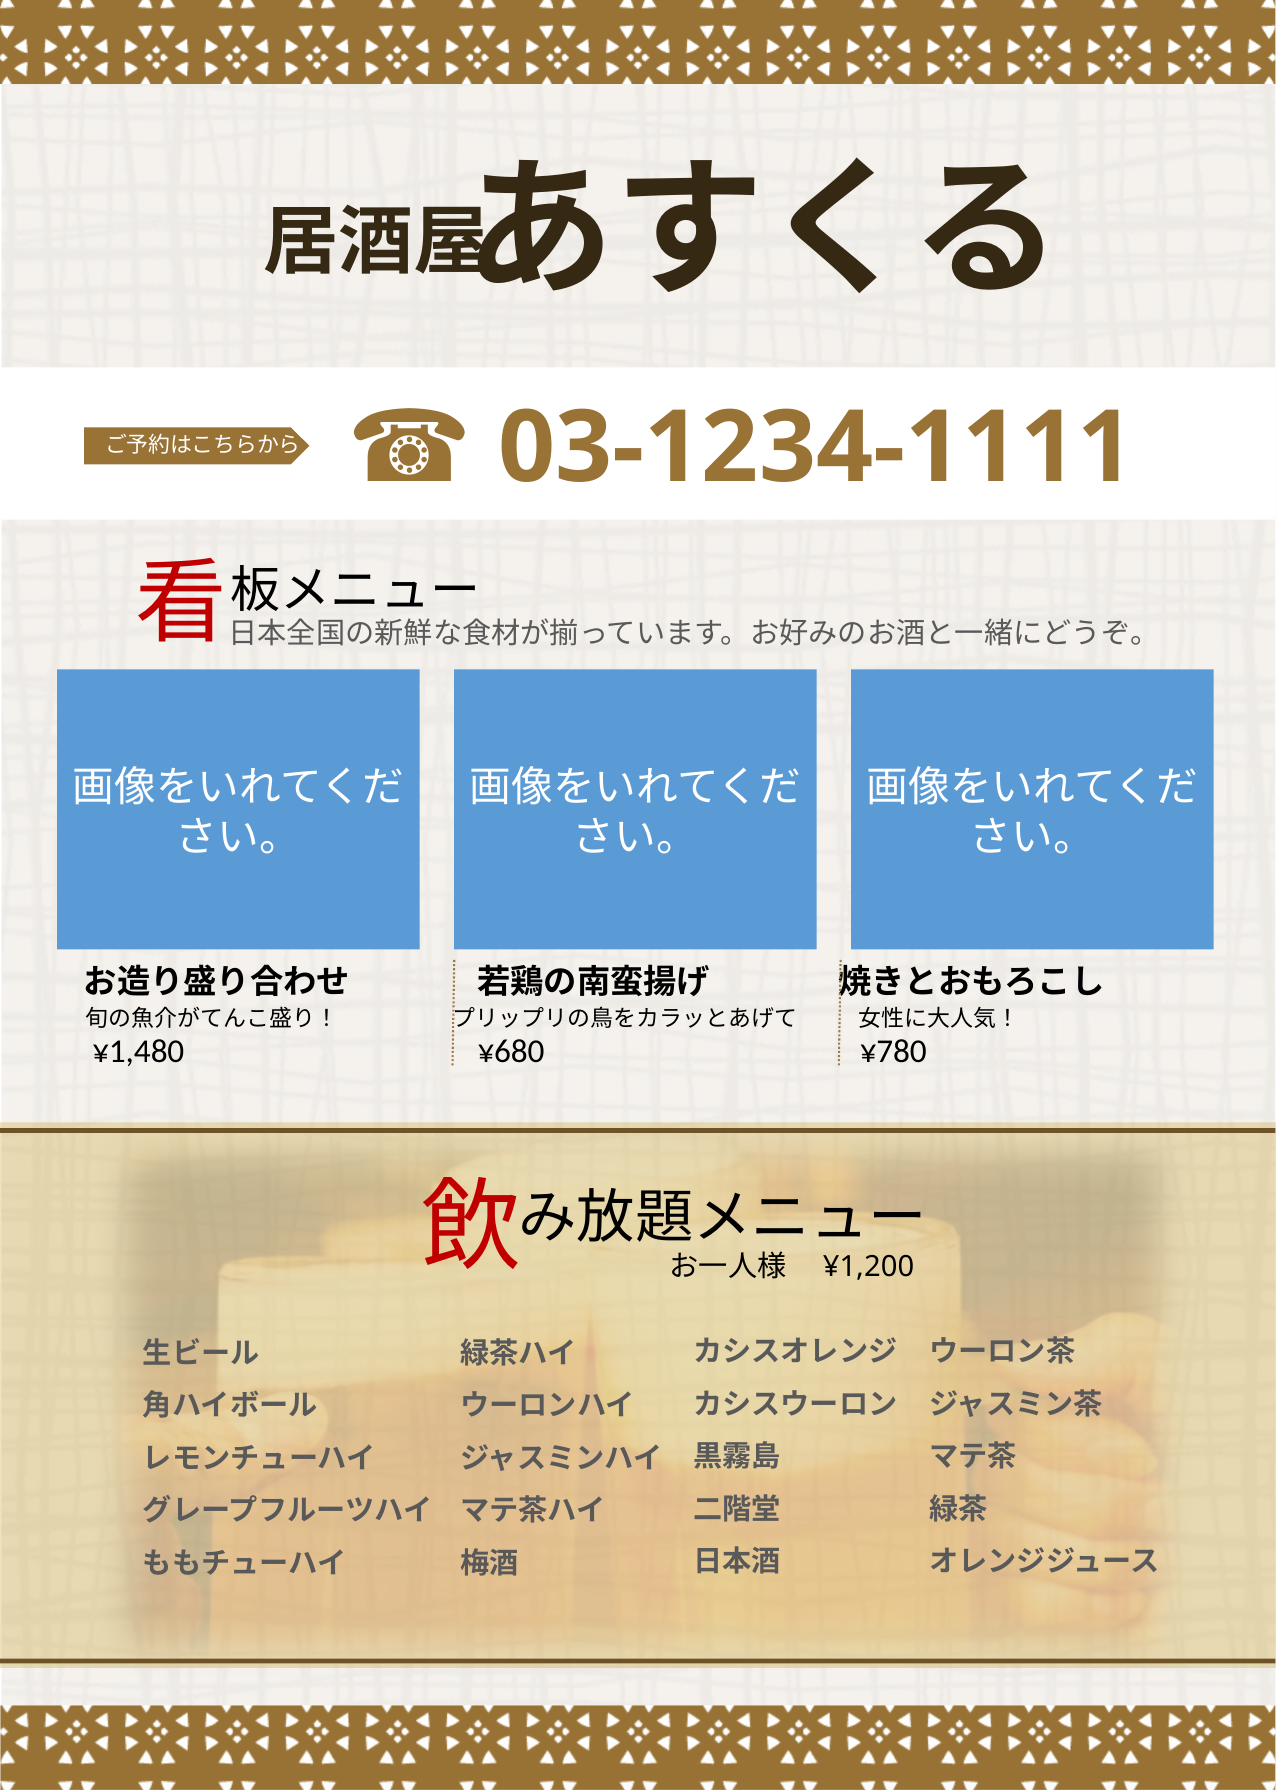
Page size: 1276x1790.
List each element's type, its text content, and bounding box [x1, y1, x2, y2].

text_box 居酒屋 [248, 184, 449, 256]
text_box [0, 1122, 1276, 1668]
picture [0, 1668, 1276, 1790]
text_box あすくる [449, 124, 1077, 256]
picture [0, 0, 1276, 1122]
